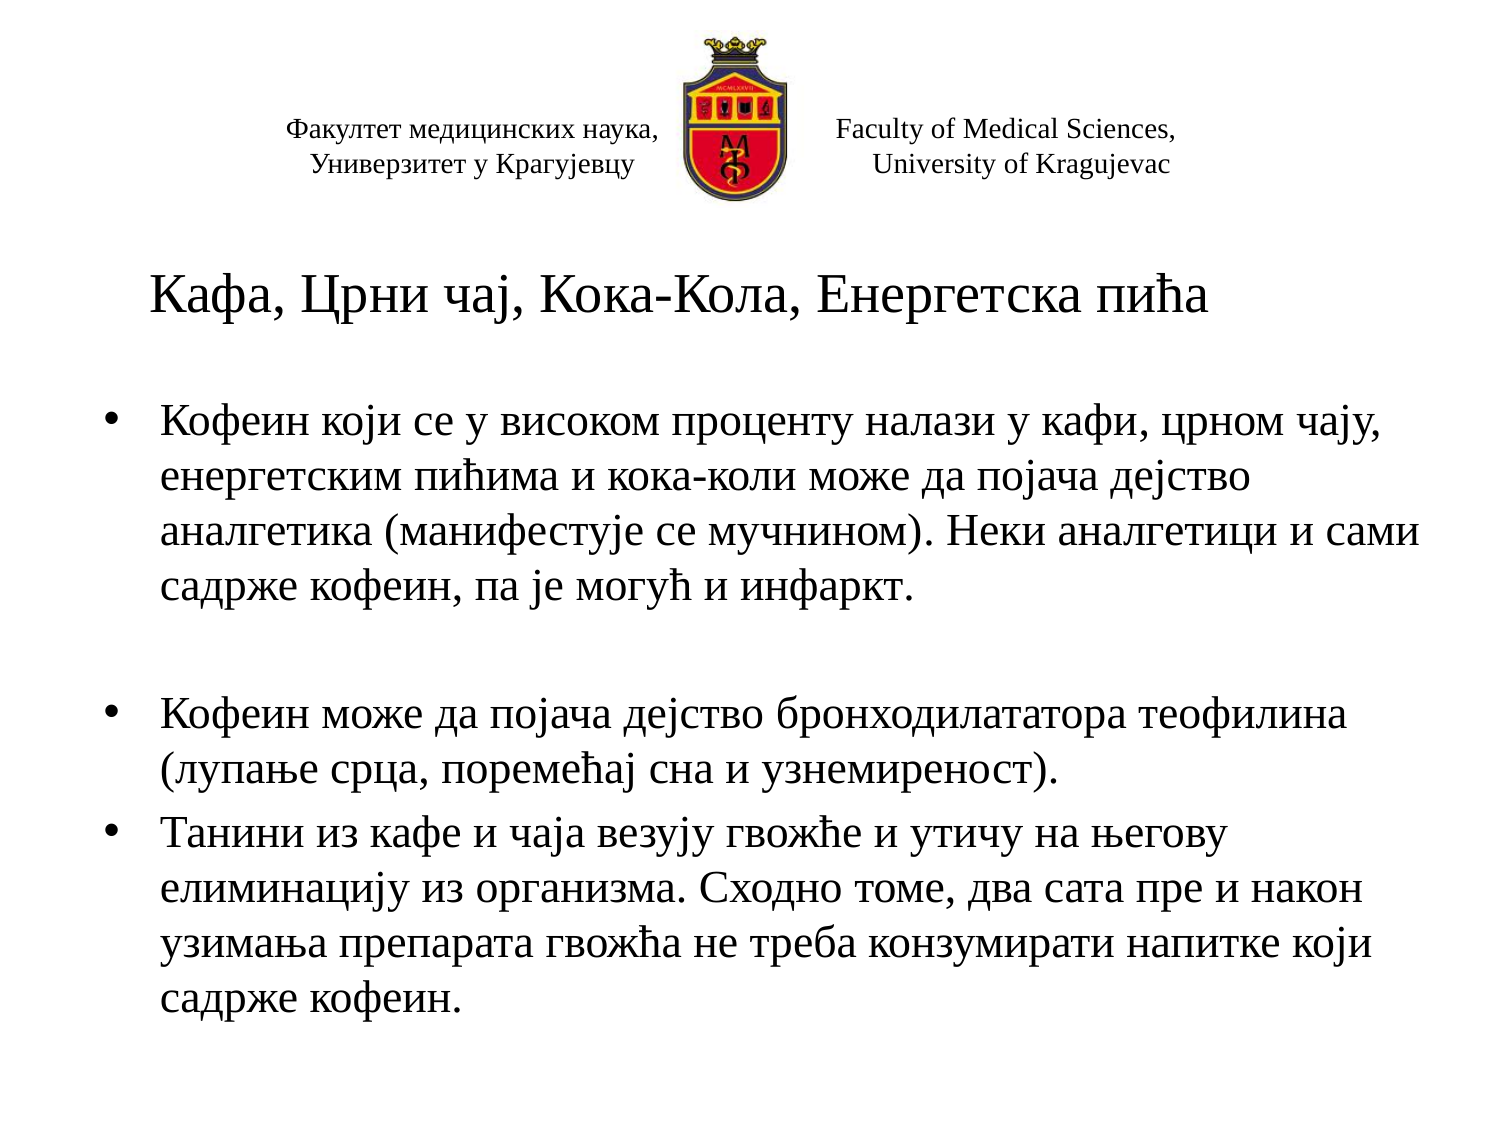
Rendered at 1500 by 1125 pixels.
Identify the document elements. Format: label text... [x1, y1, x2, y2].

title Кафа, Црни чај, Кока-Кола, Енергетска пића [88, 196, 1272, 382]
list Кофеин који се у високом проценту налази у кафи, црном чају, енергетским пићима и кока-коли може да појача дејство аналгетика (манифестује се мучнином). Неки аналгетици и сами садрже кофеин, па је могућ и инфаркт. Кофеин може да појача дејство бронходилататора теофилина (лупање срца, поремећај сна и узнемиреност). Танини из кафе и чаја везују гвожће и утичу на његову елиминацију из организма. Сходно томе, два сата пре и након узимања препарата гвожћа не треба конзумирати напитке који садрже кофеин. [88, 382, 1439, 1125]
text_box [253, 30, 1223, 209]
